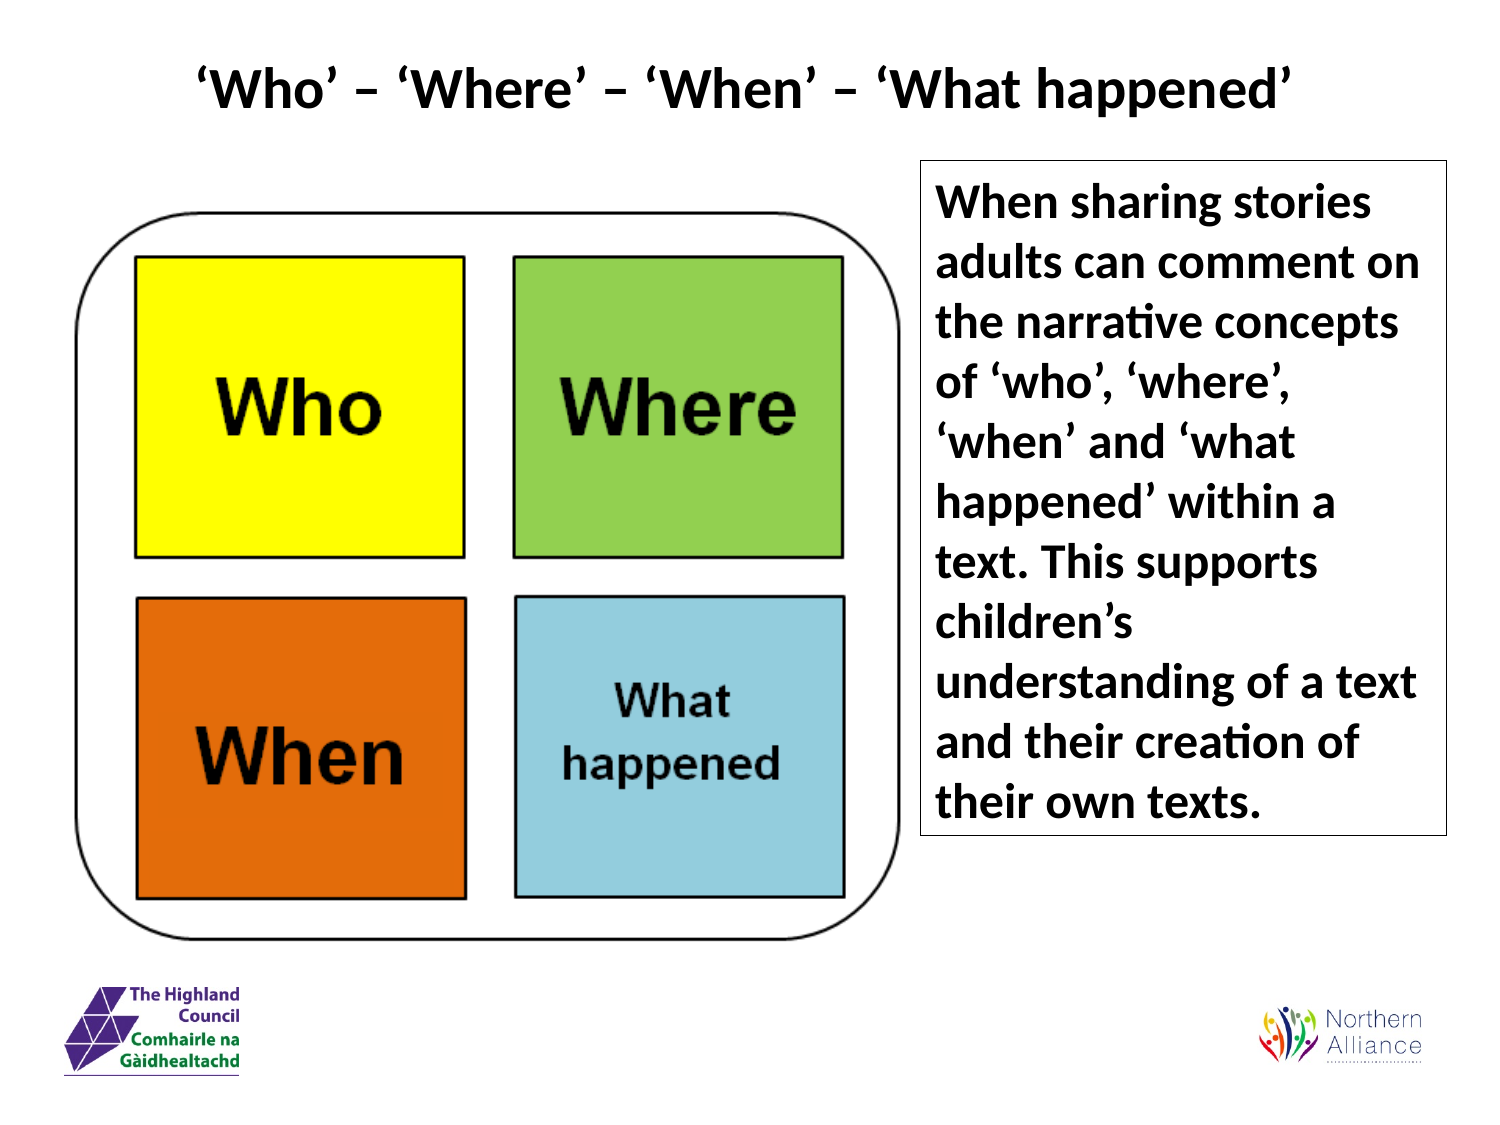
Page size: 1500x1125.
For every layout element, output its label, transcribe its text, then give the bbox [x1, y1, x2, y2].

picture [1245, 987, 1436, 1076]
text_box When sharing stories adults can comment on the narrative concepts of ‘who’, ‘where’, ‘when’ and ‘what happened’ within a text. This supports children’s understanding of a text and their creation of their own texts. [920, 160, 1447, 836]
picture [52, 204, 921, 949]
picture [64, 987, 240, 1076]
text_box ‘Who’ – ‘Where’ – ‘When’ – ‘What happened’ [17, 42, 1471, 128]
